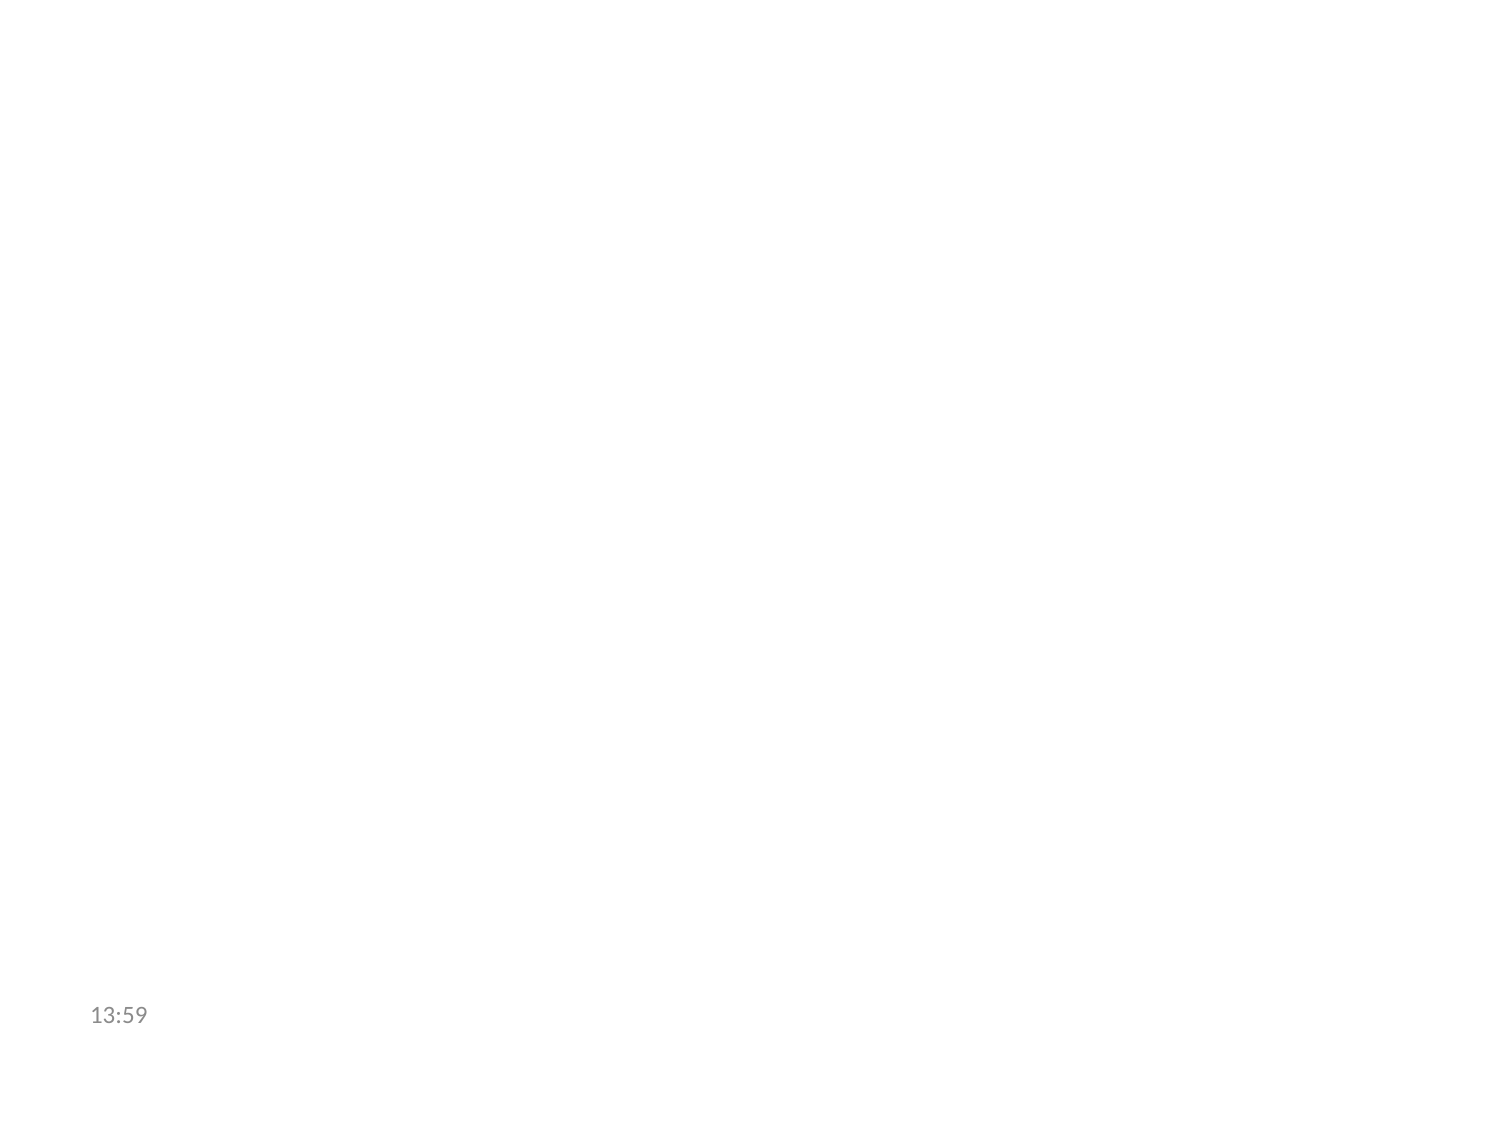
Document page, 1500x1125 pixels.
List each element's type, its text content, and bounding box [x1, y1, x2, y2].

text_box 15:35 [75, 983, 425, 1044]
